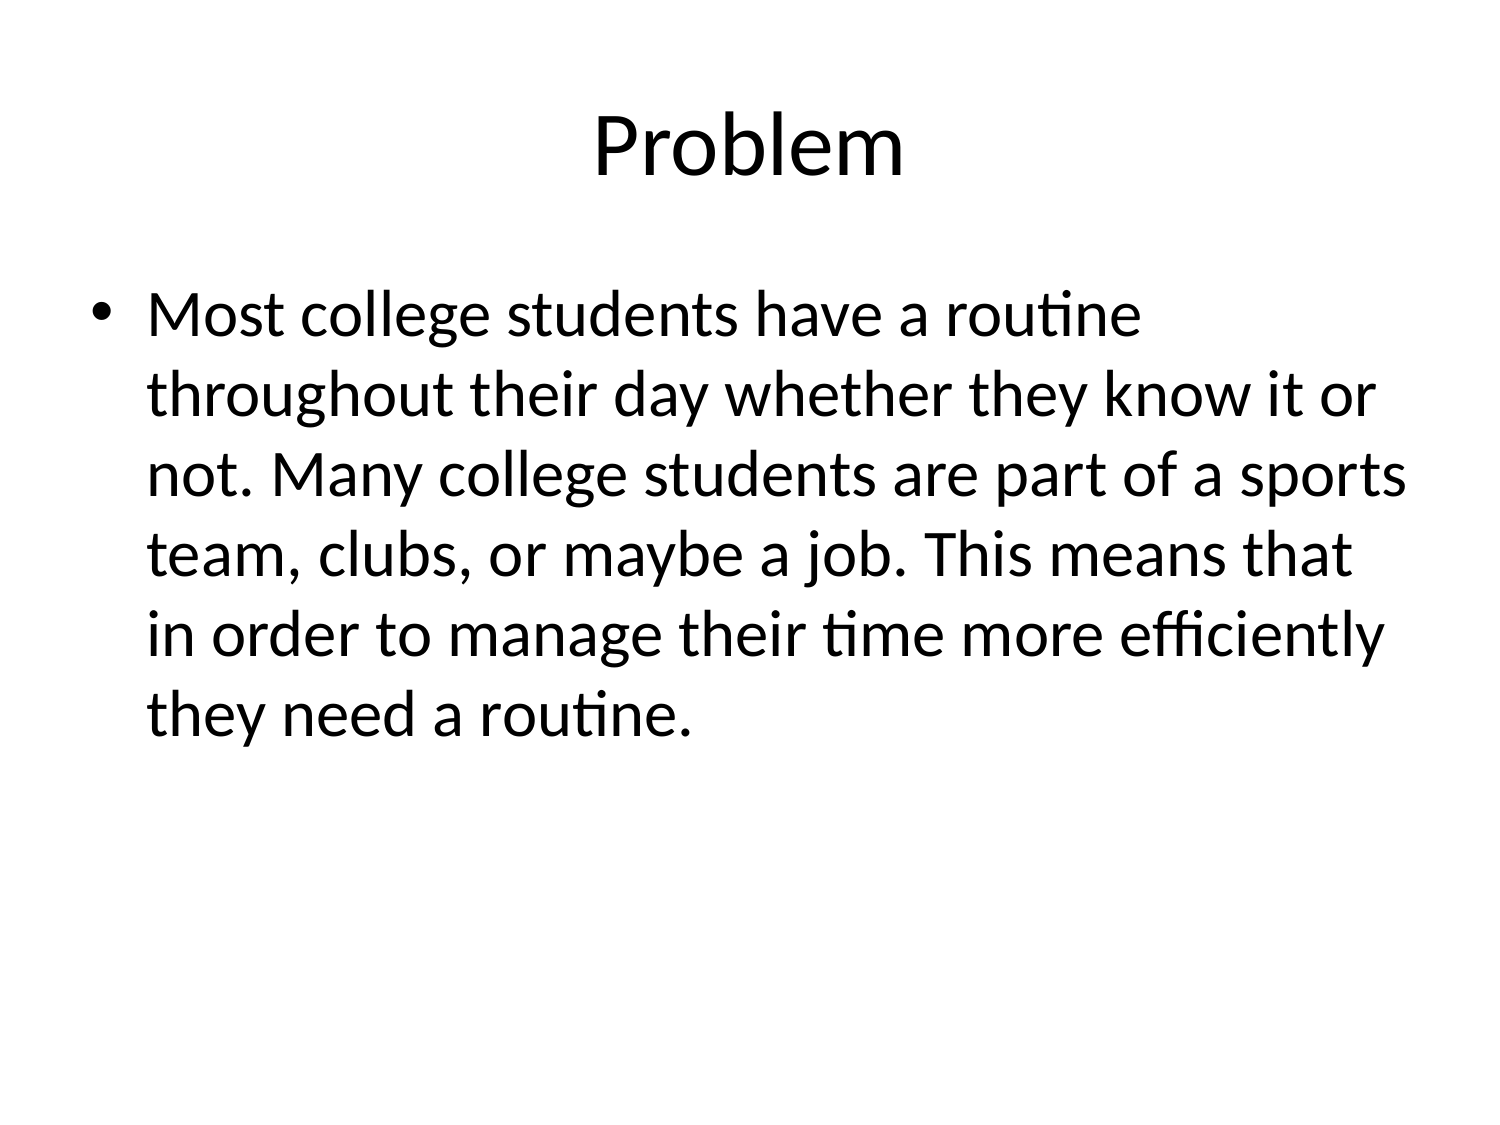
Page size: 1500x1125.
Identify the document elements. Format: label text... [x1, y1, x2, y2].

title Problem [75, 45, 1425, 233]
list Most college students have a routine throughout their day whether they know it or not. Many college students are part of a sports team, clubs, or maybe a job. This means that in order to manage their time more efficiently they need a routine. [75, 262, 1425, 1005]
